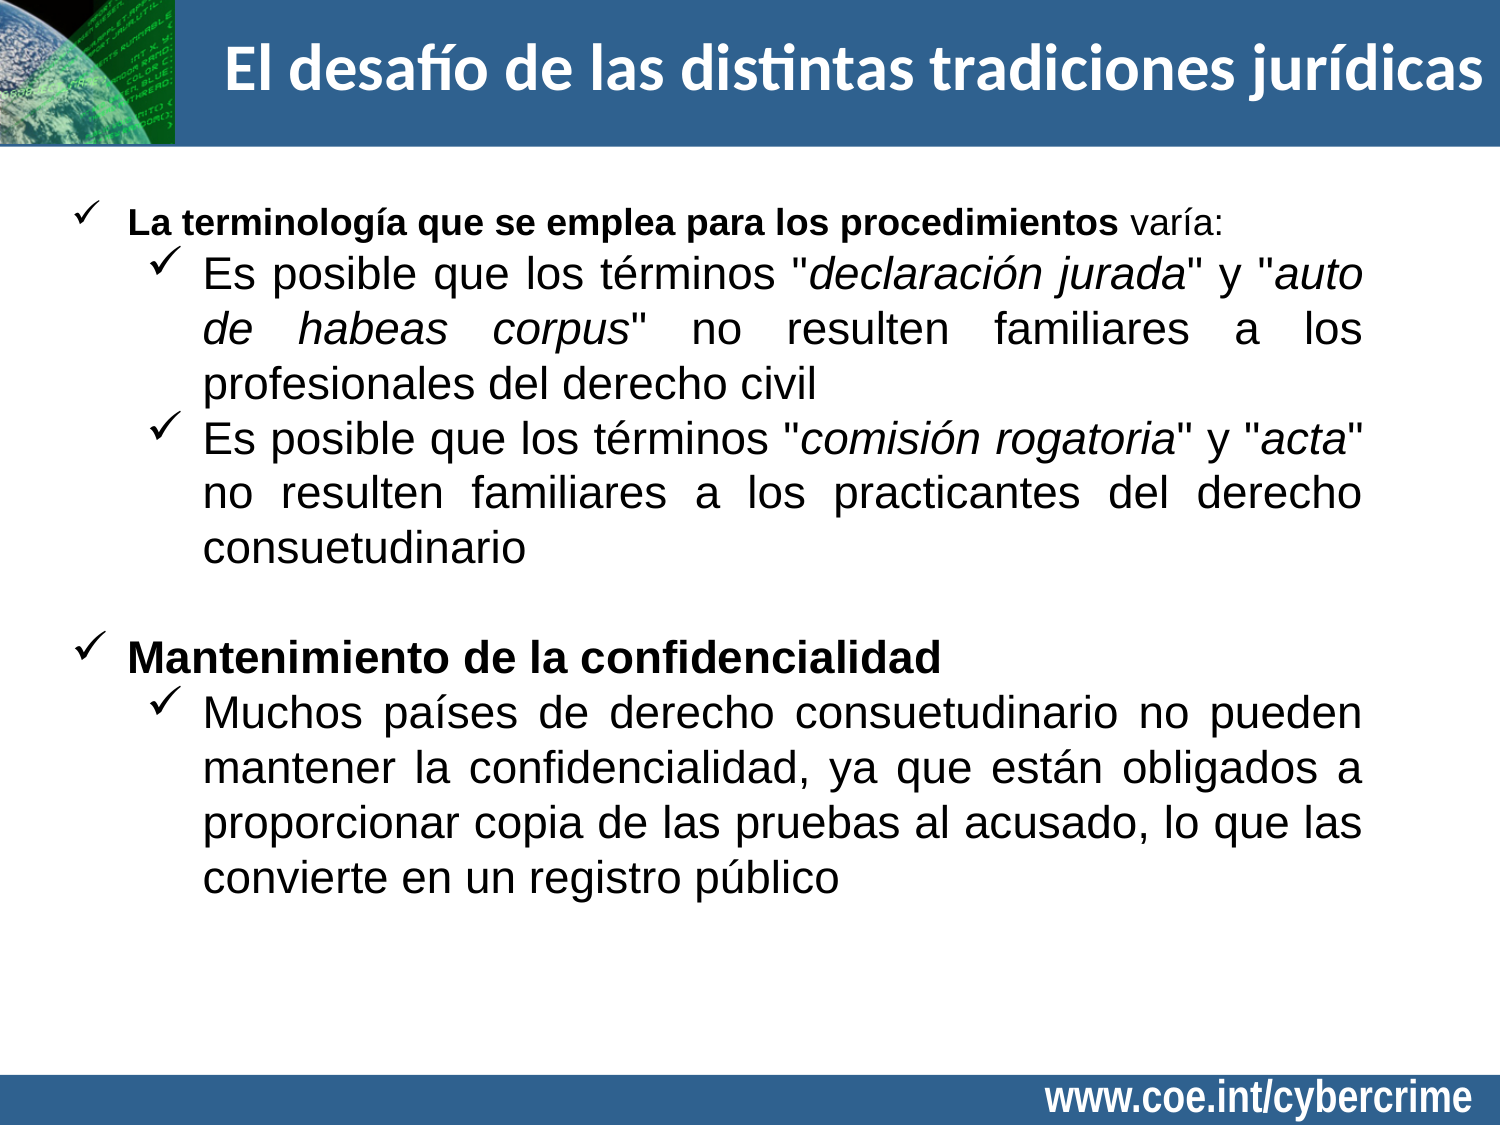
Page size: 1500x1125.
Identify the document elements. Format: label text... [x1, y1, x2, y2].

text_box El desafío de las distintas tradiciones jurídicas [177, 0, 1500, 149]
text_box La terminología que se emplea para los procedimientos varía: Es posible que los términos "declaración jurada" y "auto de habeas corpus" no resulten familiares a los profesionales del derecho civil Es posible que los términos "comisión rogatoria" y "acta" no resulten familiares a los practicantes del derecho consuetudinario Mantenimiento de la confidencialidad Muchos países de derecho consuetudinario no pueden mantener la confidencialidad, ya que están obligados a proporcionar copia de las pruebas al acusado, lo que las convierte en un registro público [56, 190, 1379, 1021]
picture [0, 0, 175, 144]
text_box www.coe.int/cybercrime [1030, 1059, 1500, 1125]
text_box [0, 1073, 1030, 1125]
